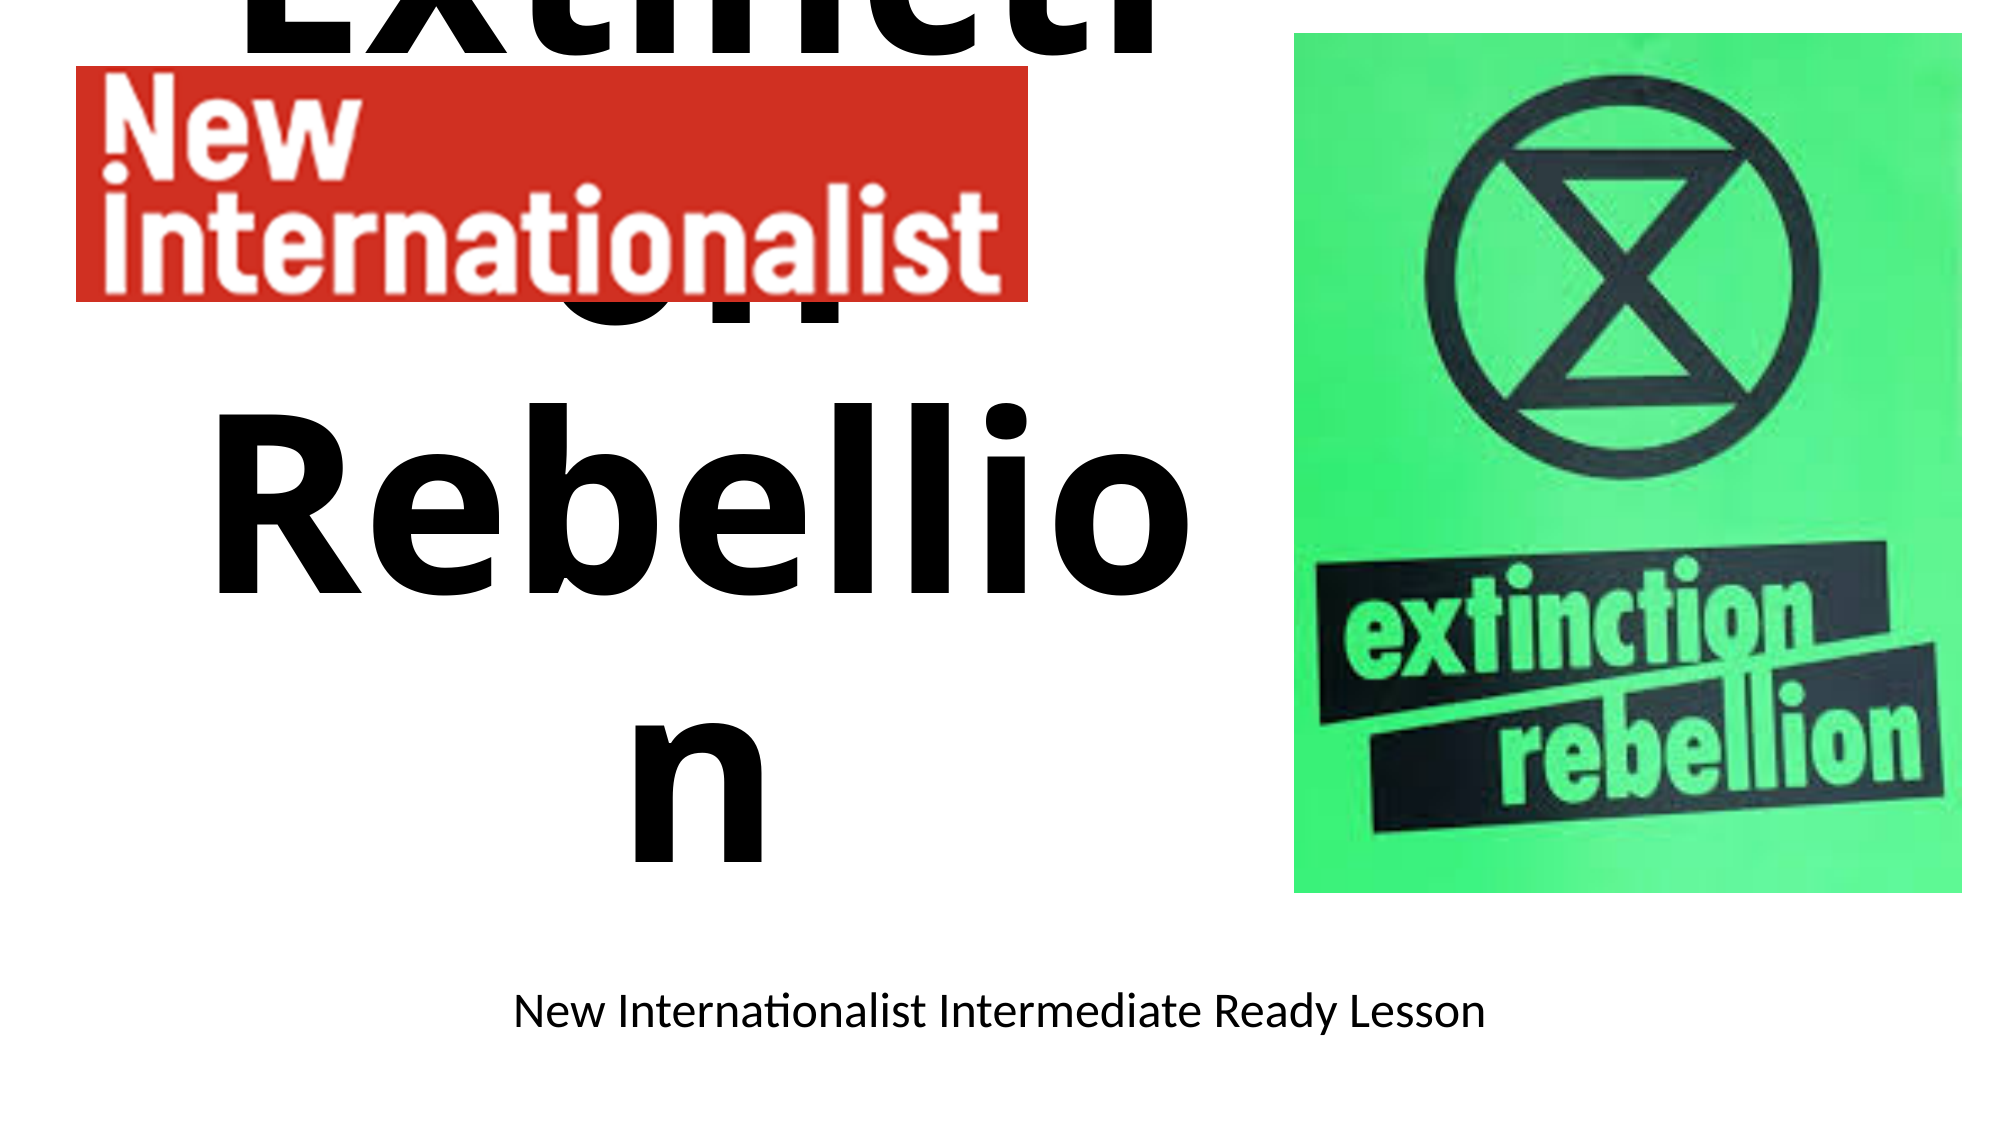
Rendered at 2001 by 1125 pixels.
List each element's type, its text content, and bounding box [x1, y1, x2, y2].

picture [1294, 33, 1962, 893]
title Extinction Rebellion [137, 354, 1259, 925]
subtitle New Internationalist Intermediate Ready Lesson [249, 977, 1750, 1059]
picture [76, 66, 1028, 302]
